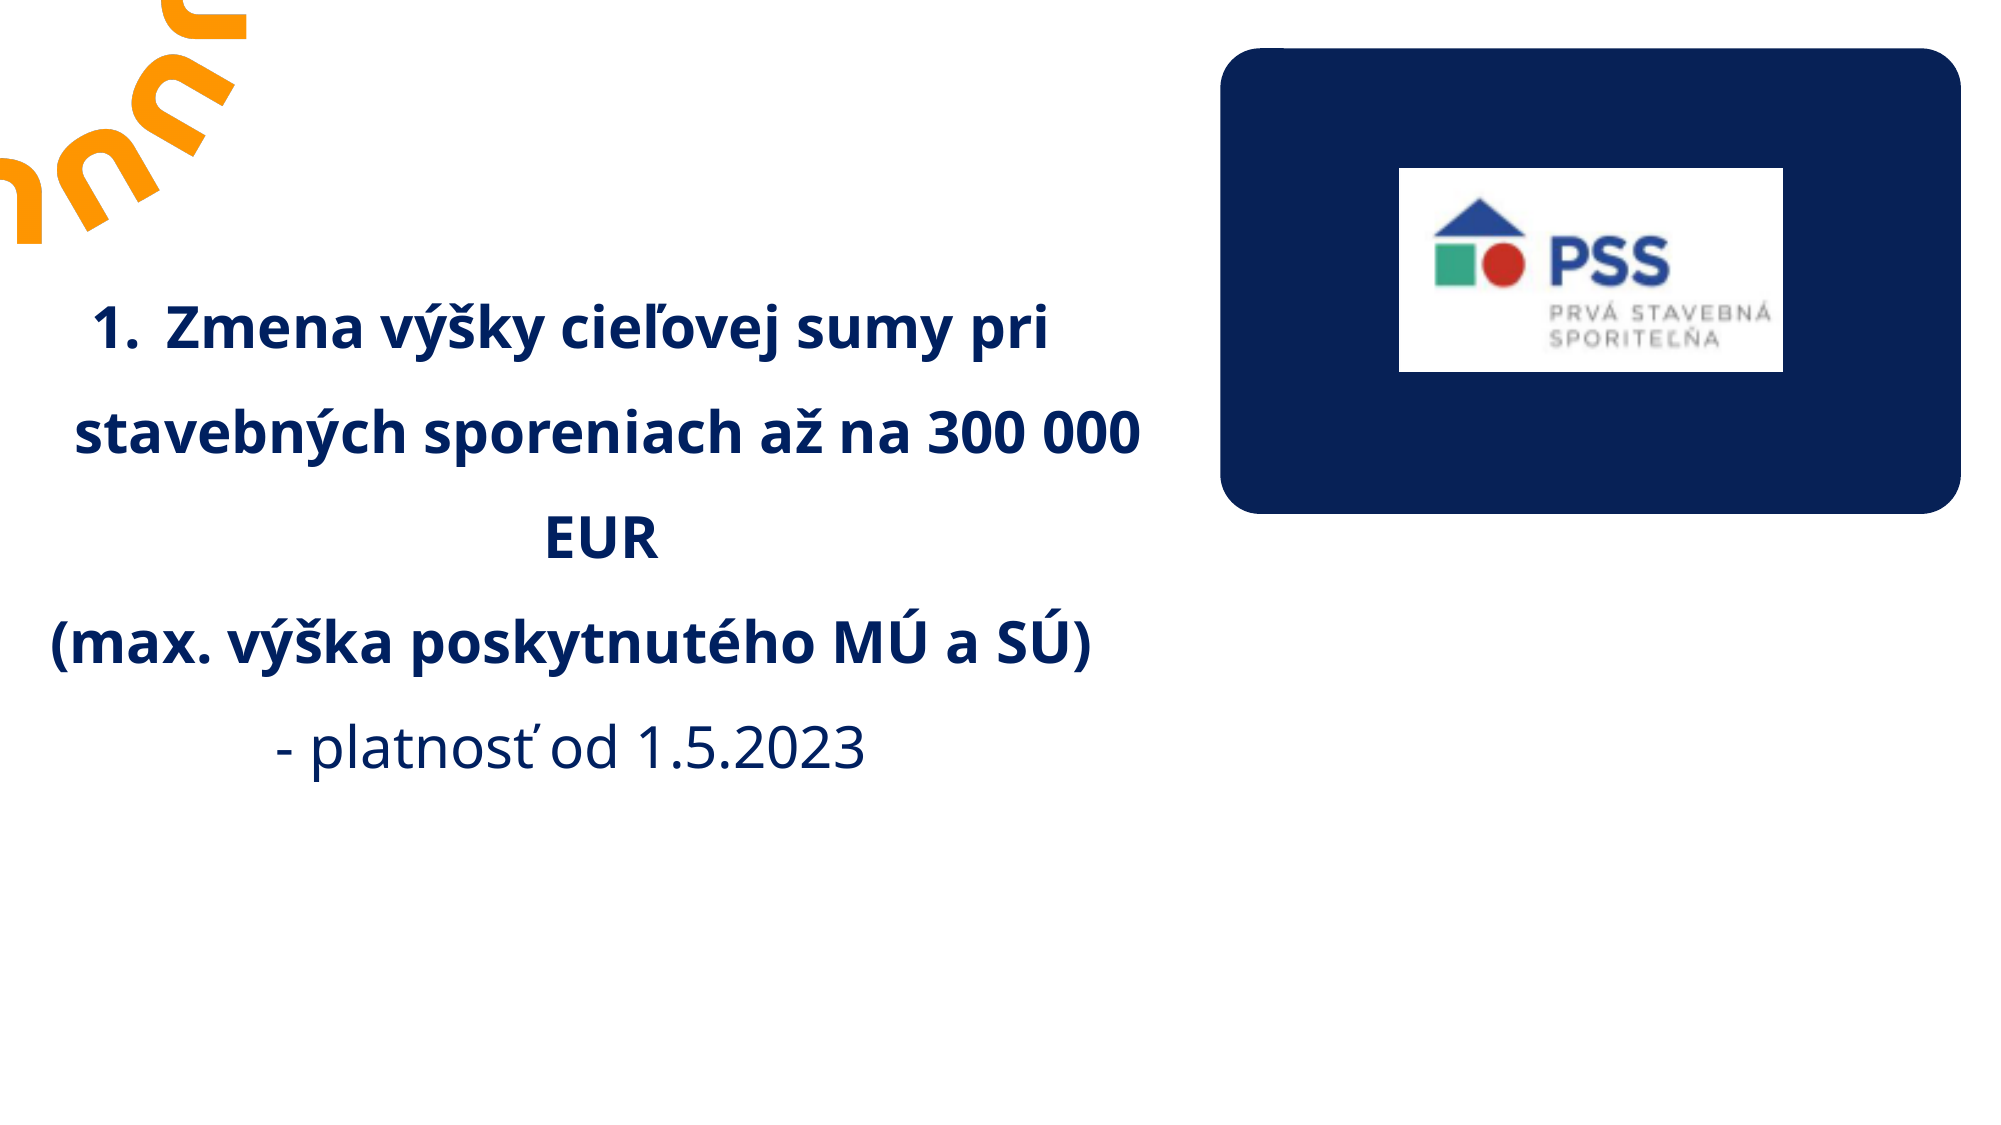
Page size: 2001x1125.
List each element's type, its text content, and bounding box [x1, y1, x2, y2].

picture [1399, 168, 1783, 372]
text_box [0, 0, 247, 245]
text_box [1219, 47, 1962, 515]
text_box Zmena výšky cieľovej sumy pri stavebných sporeniach až na 300 000 EUR (max. výška poskytnutého MÚ a SÚ) - platnosť od 1.5.2023 [0, 247, 1221, 1103]
